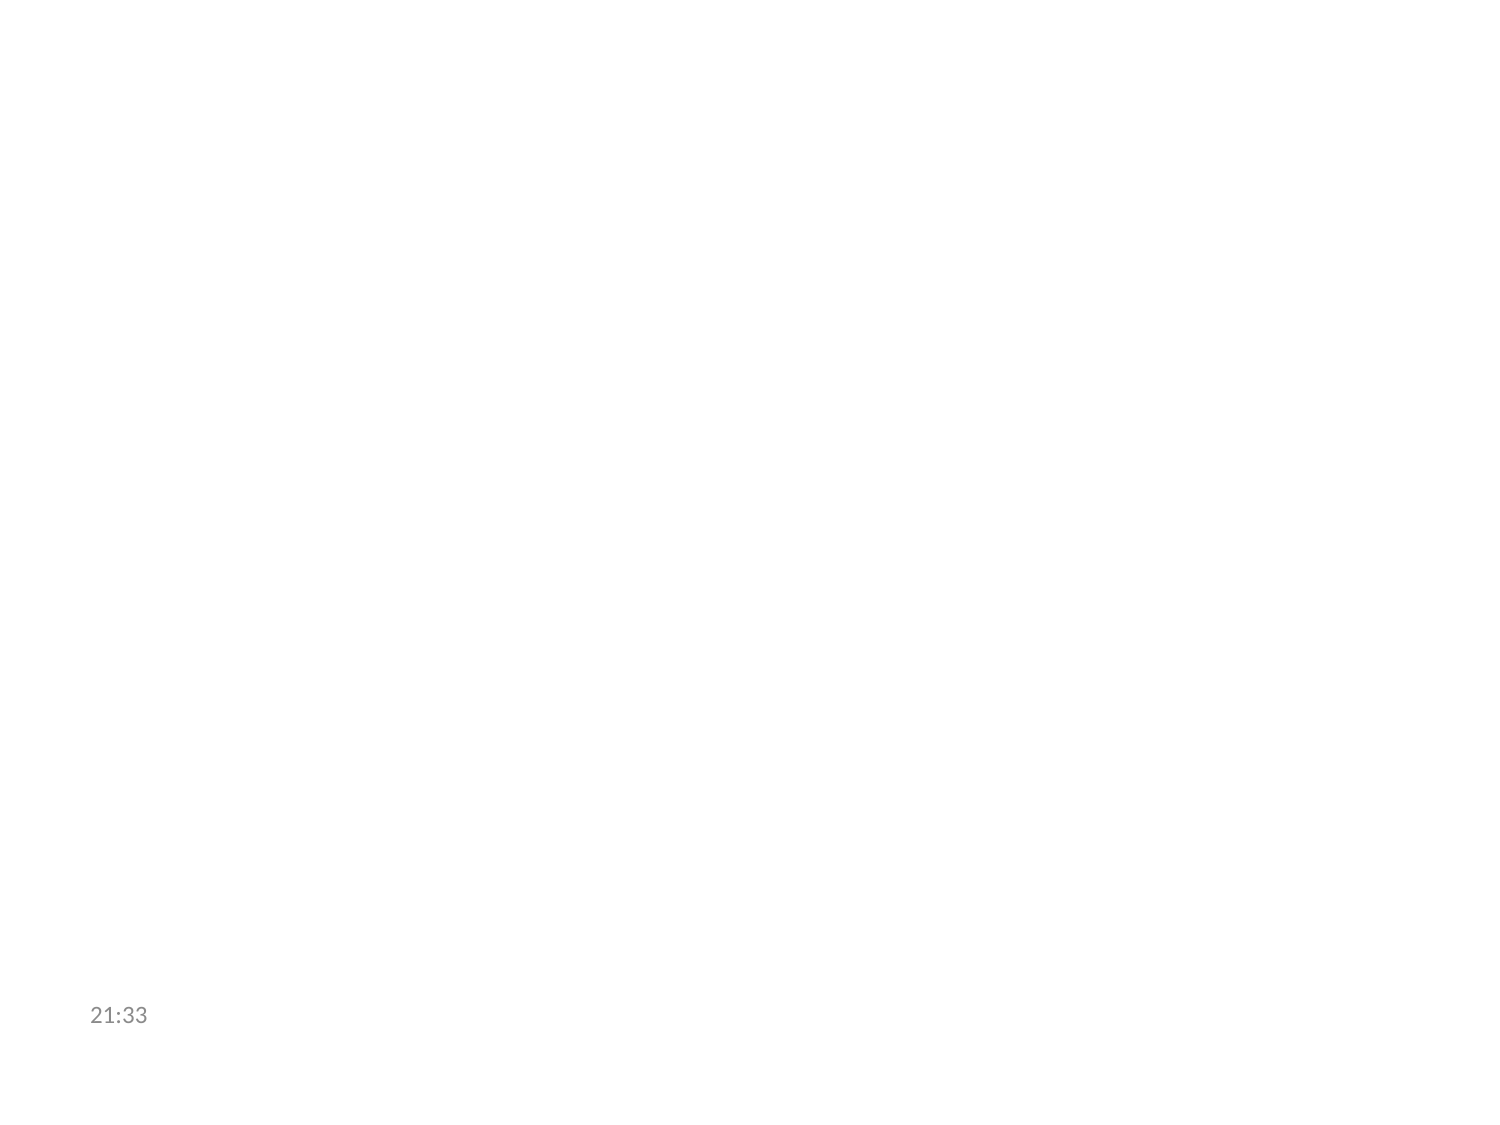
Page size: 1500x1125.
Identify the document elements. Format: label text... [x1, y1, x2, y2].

text_box 15:35 [75, 983, 425, 1044]
